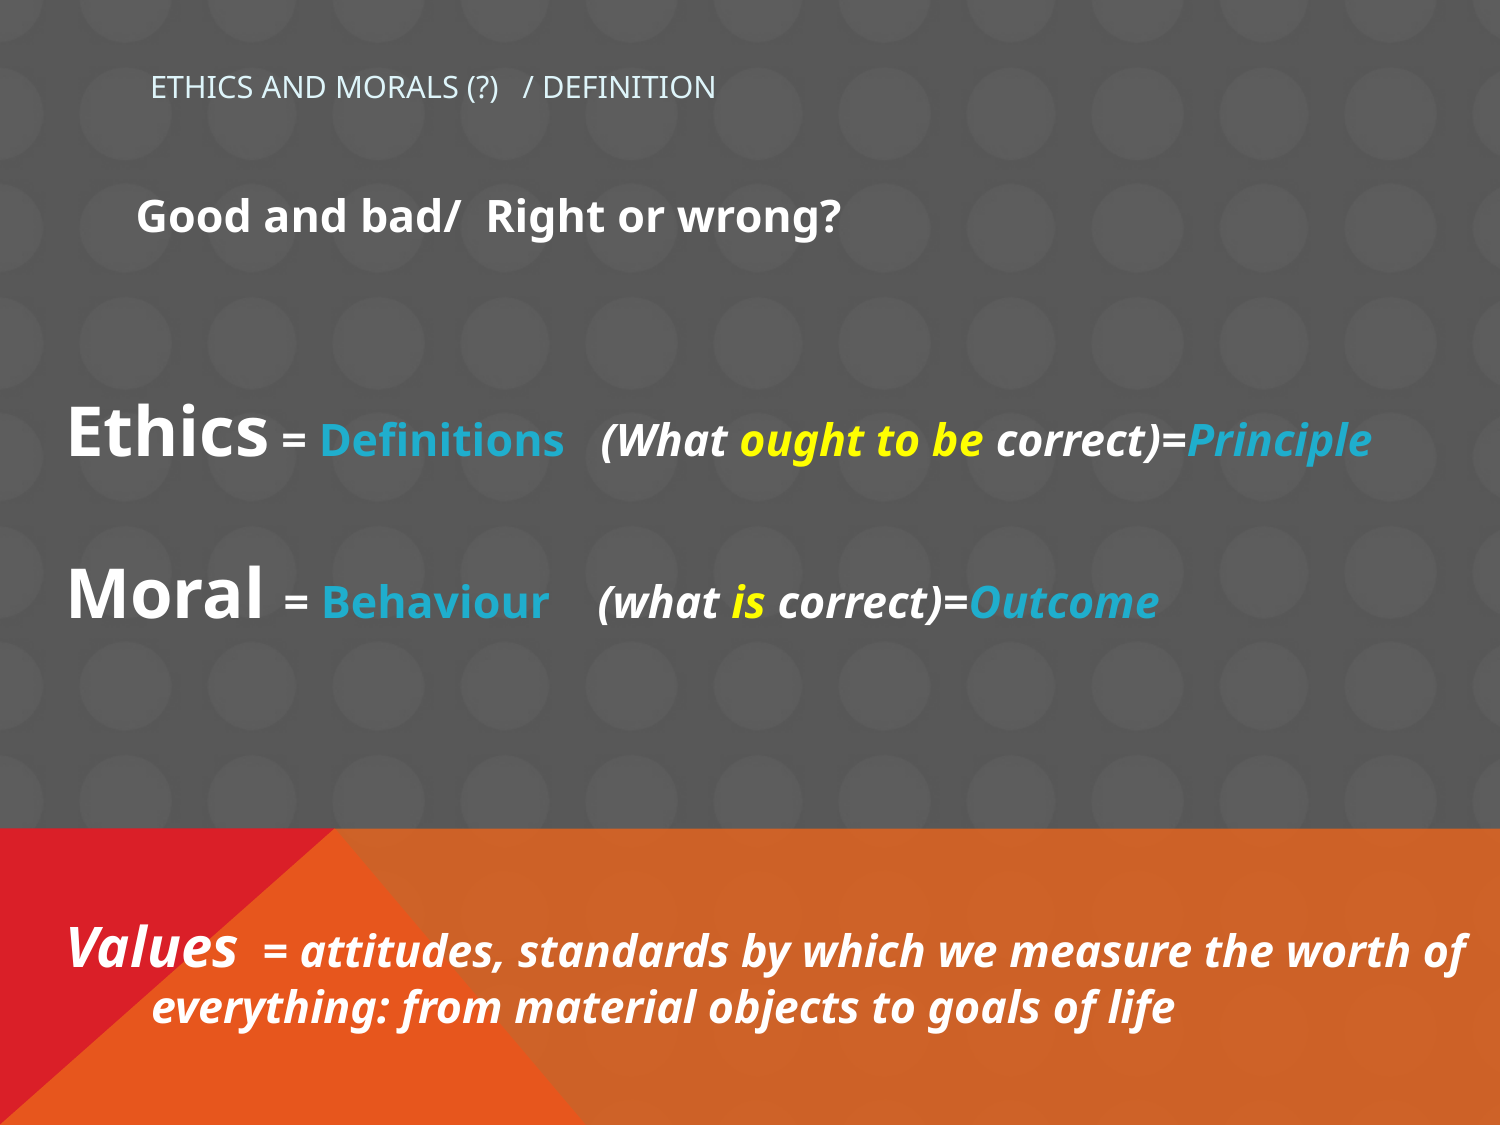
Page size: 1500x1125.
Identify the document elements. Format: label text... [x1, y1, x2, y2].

title ETHICS AND MORALS (?) / DEFINITION [135, 60, 1369, 150]
list Good and bad/ Right or wrong? Ethics = Definitions (What ought to be correct)=Principle Moral = Behaviour (what is correct)=Outcome Values = attitudes, standards by which we measure the worth of everything: from material objects to goals of life [50, 180, 1500, 1050]
